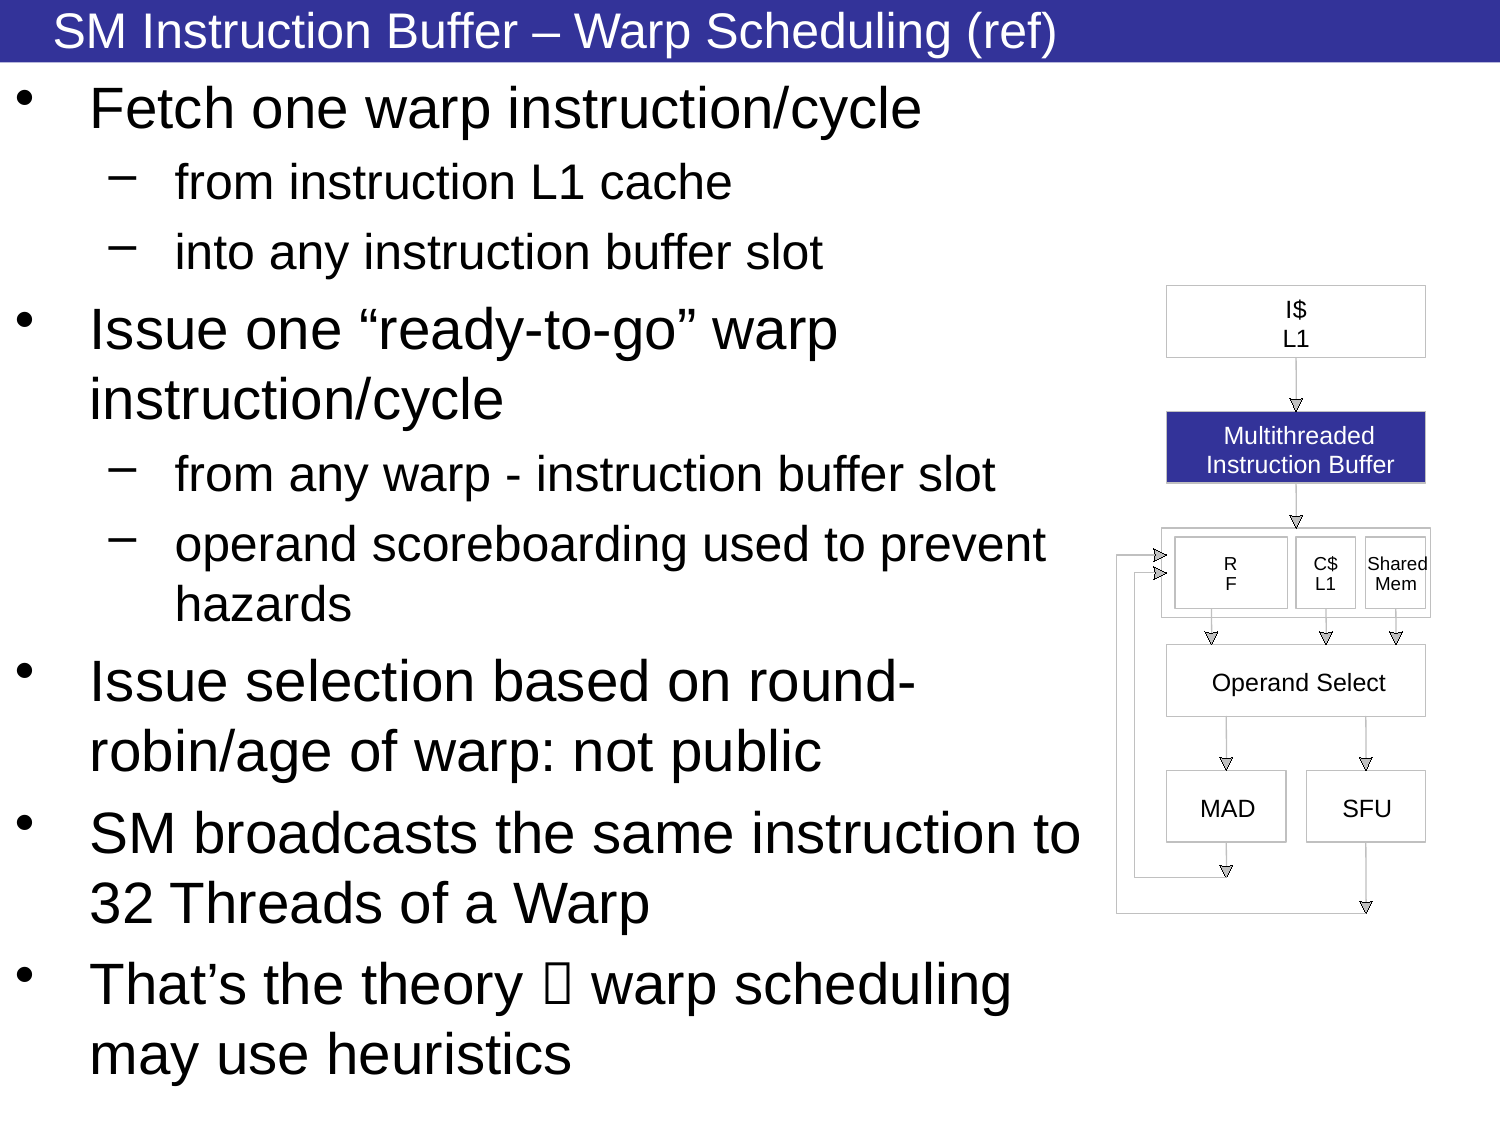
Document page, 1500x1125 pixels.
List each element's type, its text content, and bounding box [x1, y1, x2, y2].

text_box 1 [1295, 322, 1310, 353]
text_box Instruction Buffer [1206, 448, 1396, 479]
title SM Instruction Buffer – Warp Scheduling (ref) [37, 7, 1426, 51]
text_box Mem [1375, 572, 1417, 595]
text_box [1359, 757, 1373, 771]
text_box [1166, 285, 1426, 358]
text_box C [1313, 551, 1327, 574]
text_box [1389, 631, 1403, 645]
text_box [1210, 644, 1426, 717]
text_box $ [1292, 294, 1307, 322]
text_box 1 [1325, 572, 1337, 595]
text_box [1166, 411, 1426, 484]
text_box SFU [1342, 792, 1393, 823]
text_box F [1225, 572, 1236, 595]
text_box Fetch one warp instruction/cycle from instruction L1 cache into any instruction buffer slot Issue one “ready-to-go” warp instruction/cycle from any warp - instruction buffer slot operand scoreboarding used to prevent hazards Issue selection based on round-robin/age of warp: not public SM broadcasts the same instruction to 32 Threads of a Warp That’s the theory  warp scheduling may use heuristics [0, 62, 1100, 1125]
text_box R [1223, 551, 1238, 574]
text_box [1289, 515, 1303, 529]
text_box Multithreaded [1223, 419, 1376, 448]
text_box [1365, 536, 1426, 609]
text_box [1116, 554, 1366, 914]
text_box [1296, 536, 1356, 609]
text_box [1306, 770, 1426, 843]
text_box L [1315, 572, 1325, 595]
text_box Shared [1367, 551, 1428, 574]
text_box [1161, 528, 1431, 618]
text_box I [1285, 294, 1292, 322]
text_box [1204, 631, 1218, 645]
text_box [1289, 398, 1303, 412]
text_box [1175, 536, 1288, 609]
text_box [1319, 631, 1333, 645]
text_box $ [1327, 551, 1338, 574]
text_box Operand Select [1223, 666, 1387, 697]
text_box [1099, 281, 1435, 931]
text_box L [1282, 322, 1295, 353]
text_box [1153, 548, 1167, 562]
text_box [1359, 901, 1373, 914]
